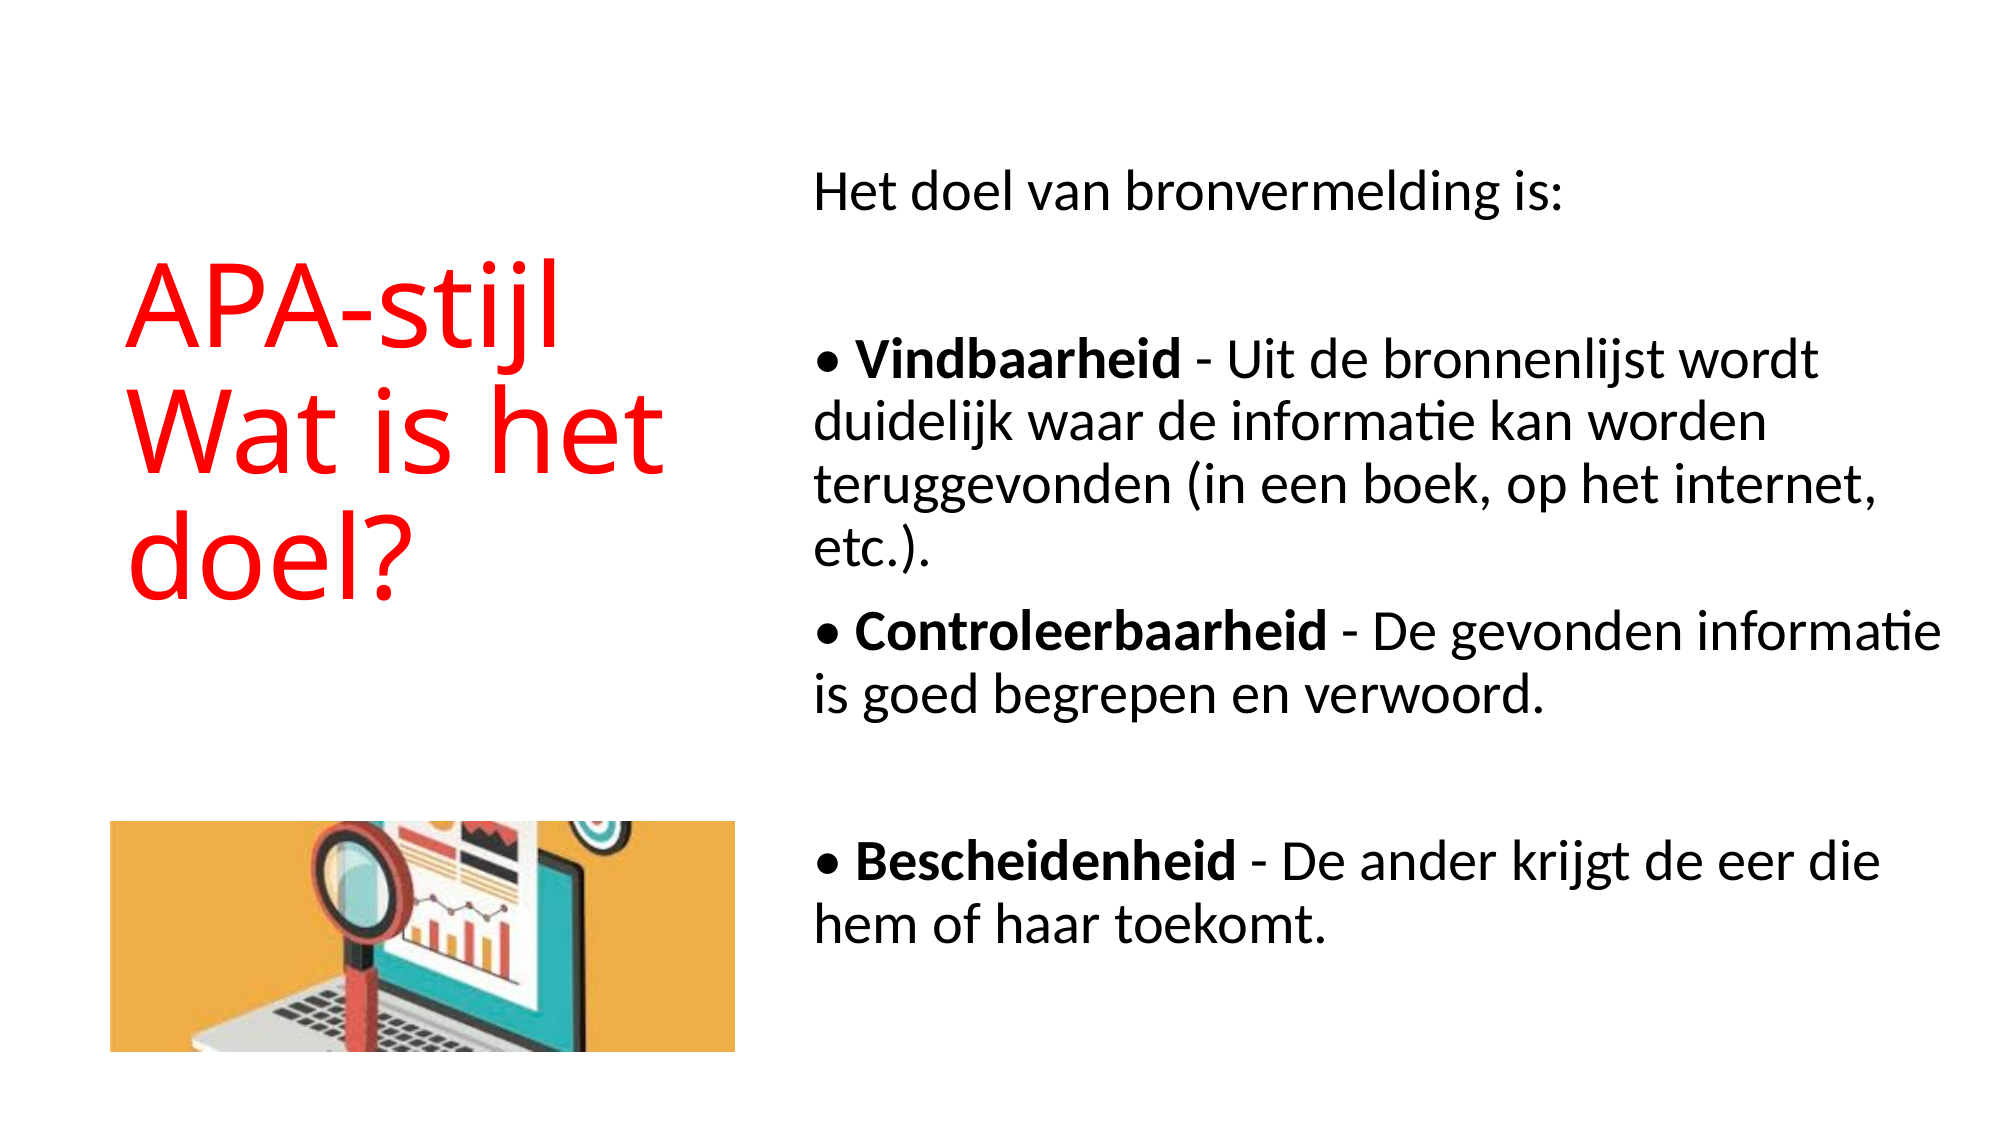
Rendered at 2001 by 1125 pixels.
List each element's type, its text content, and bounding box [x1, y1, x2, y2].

list Het doel van bronvermelding is: • Vindbaarheid - Uit de bronnenlijst wordt duidelijk waar de informatie kan worden teruggevonden (in een boek, op het internet, etc.). • Controleerbaarheid - De gevonden informatie is goed begrepen en verwoord. • Bescheidenheid - De ander krijgt de eer die hem of haar toekomt. [798, 152, 1974, 973]
picture [110, 821, 735, 1053]
title APA-stijl Wat is het doel? [110, 90, 735, 782]
